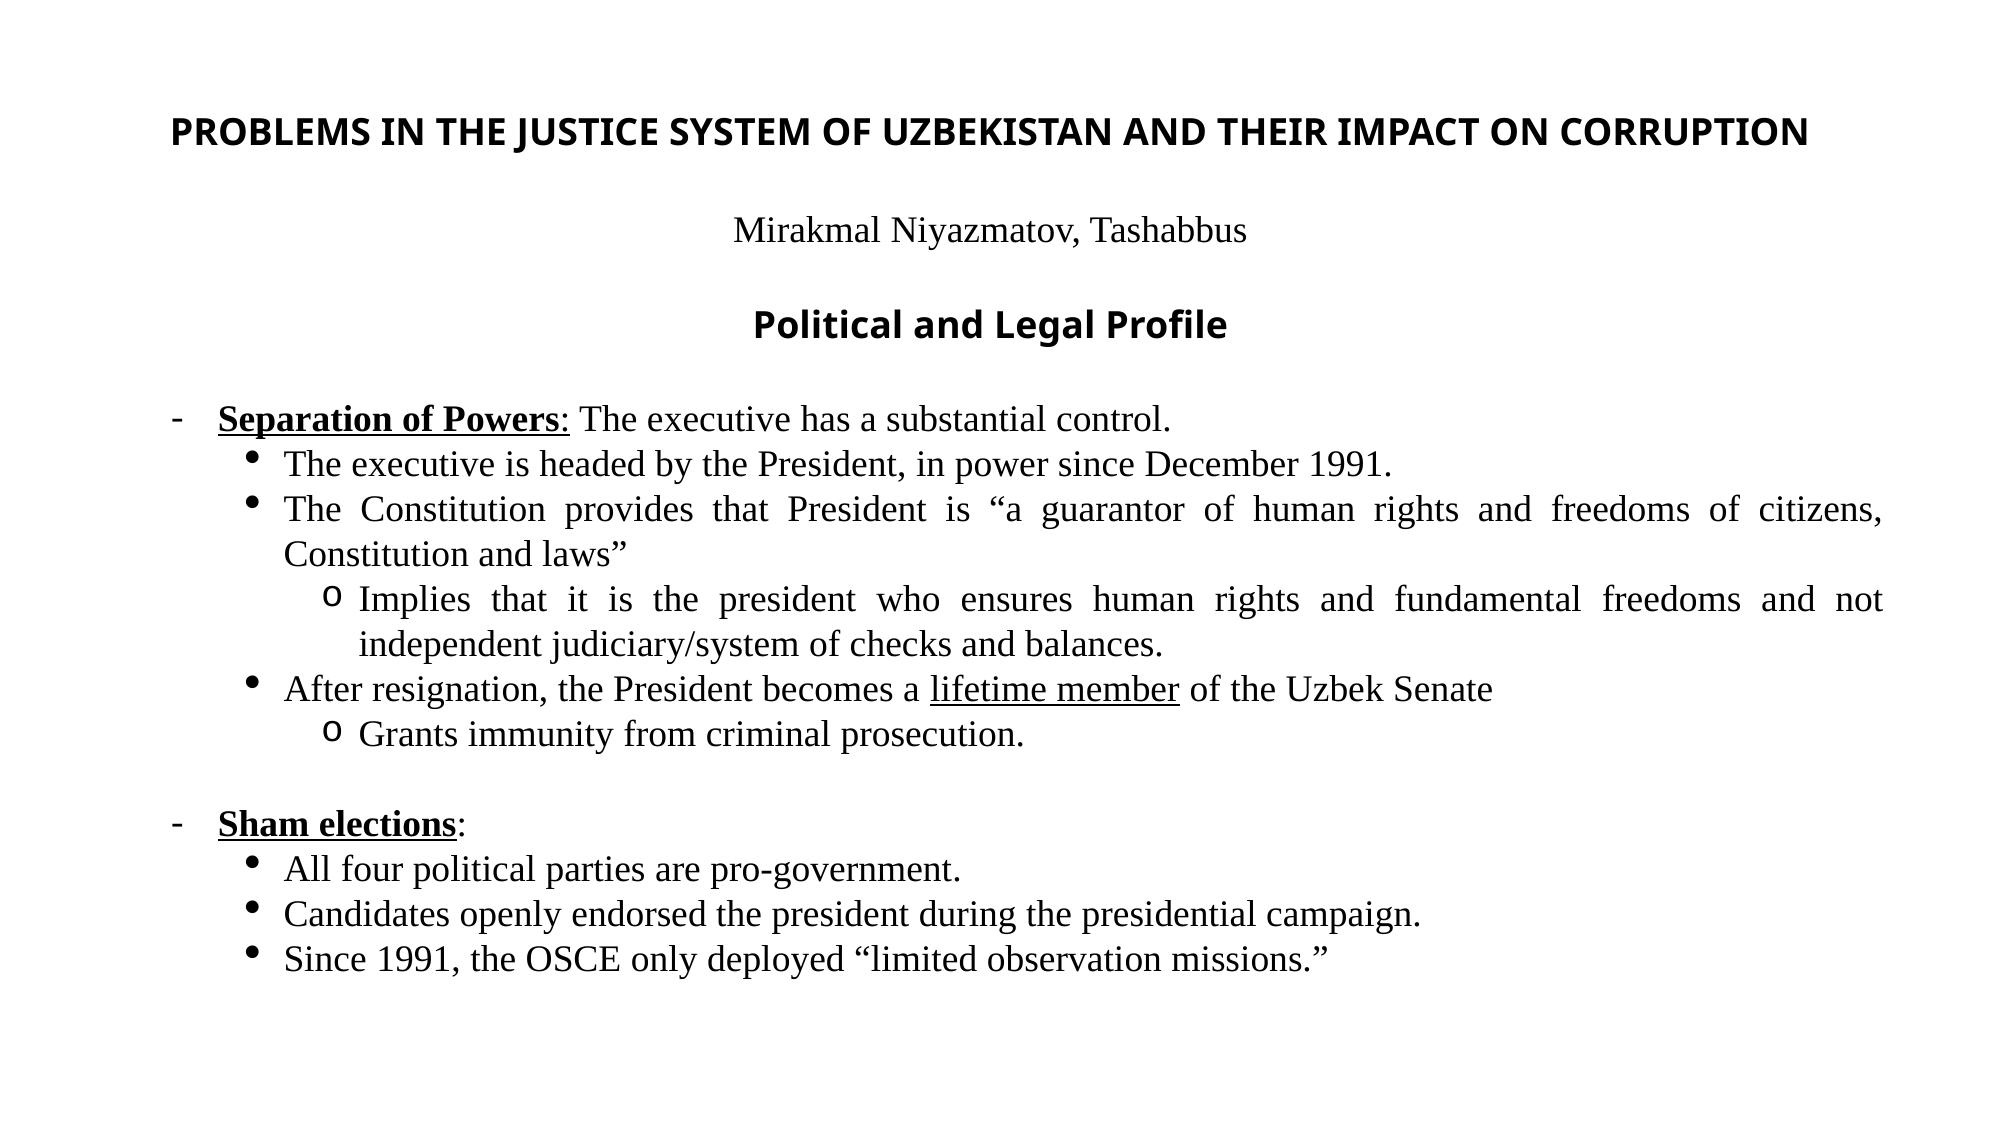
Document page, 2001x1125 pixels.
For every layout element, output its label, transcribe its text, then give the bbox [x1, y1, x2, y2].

text_box Problems in the Justice System of Uzbekistan and Their Impact on Corruption Mirakmal Niyazmatov, Tashabbus Political and Legal Profile Separation of Powers: The executive has a substantial control. The executive is headed by the President, in power since December 1991. The Constitution provides that President is “a guarantor of human rights and freedoms of citizens, Constitution and laws” Implies that it is the president who ensures human rights and fundamental freedoms and not independent judiciary/system of checks and balances. After resignation, the President becomes a lifetime member of the Uzbek Senate Grants immunity from criminal prosecution. Sham elections: All four political parties are pro-government. Candidates openly endorsed the president during the presidential campaign. Since 1991, the OSCE only deployed “limited observation missions.” [81, 97, 1900, 987]
